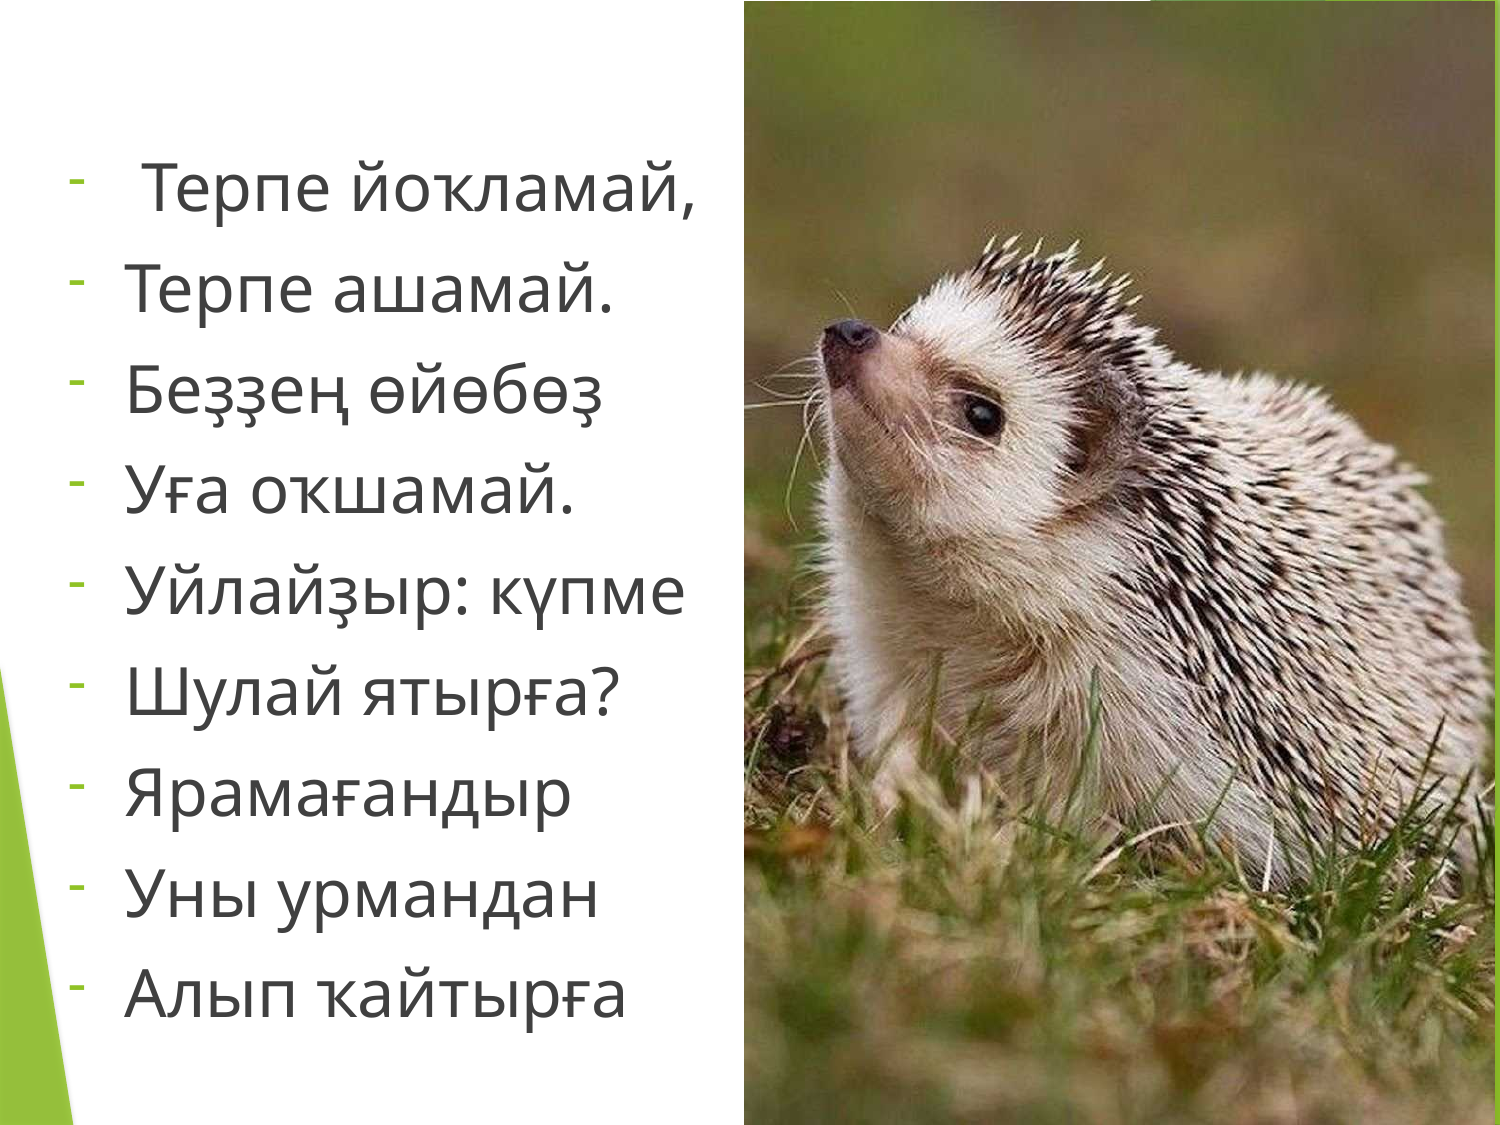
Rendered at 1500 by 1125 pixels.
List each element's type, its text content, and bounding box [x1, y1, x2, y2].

picture [743, 0, 1495, 1125]
list Терпе йоҡламай, Терпе ашамай. Беҙҙең өйөбөҙ Уға оҡшамай. Уйлайҙыр: күпме Шулай ятырға? Ярамағандыр Уны урмандан Алып ҡайтырға [53, 137, 739, 774]
